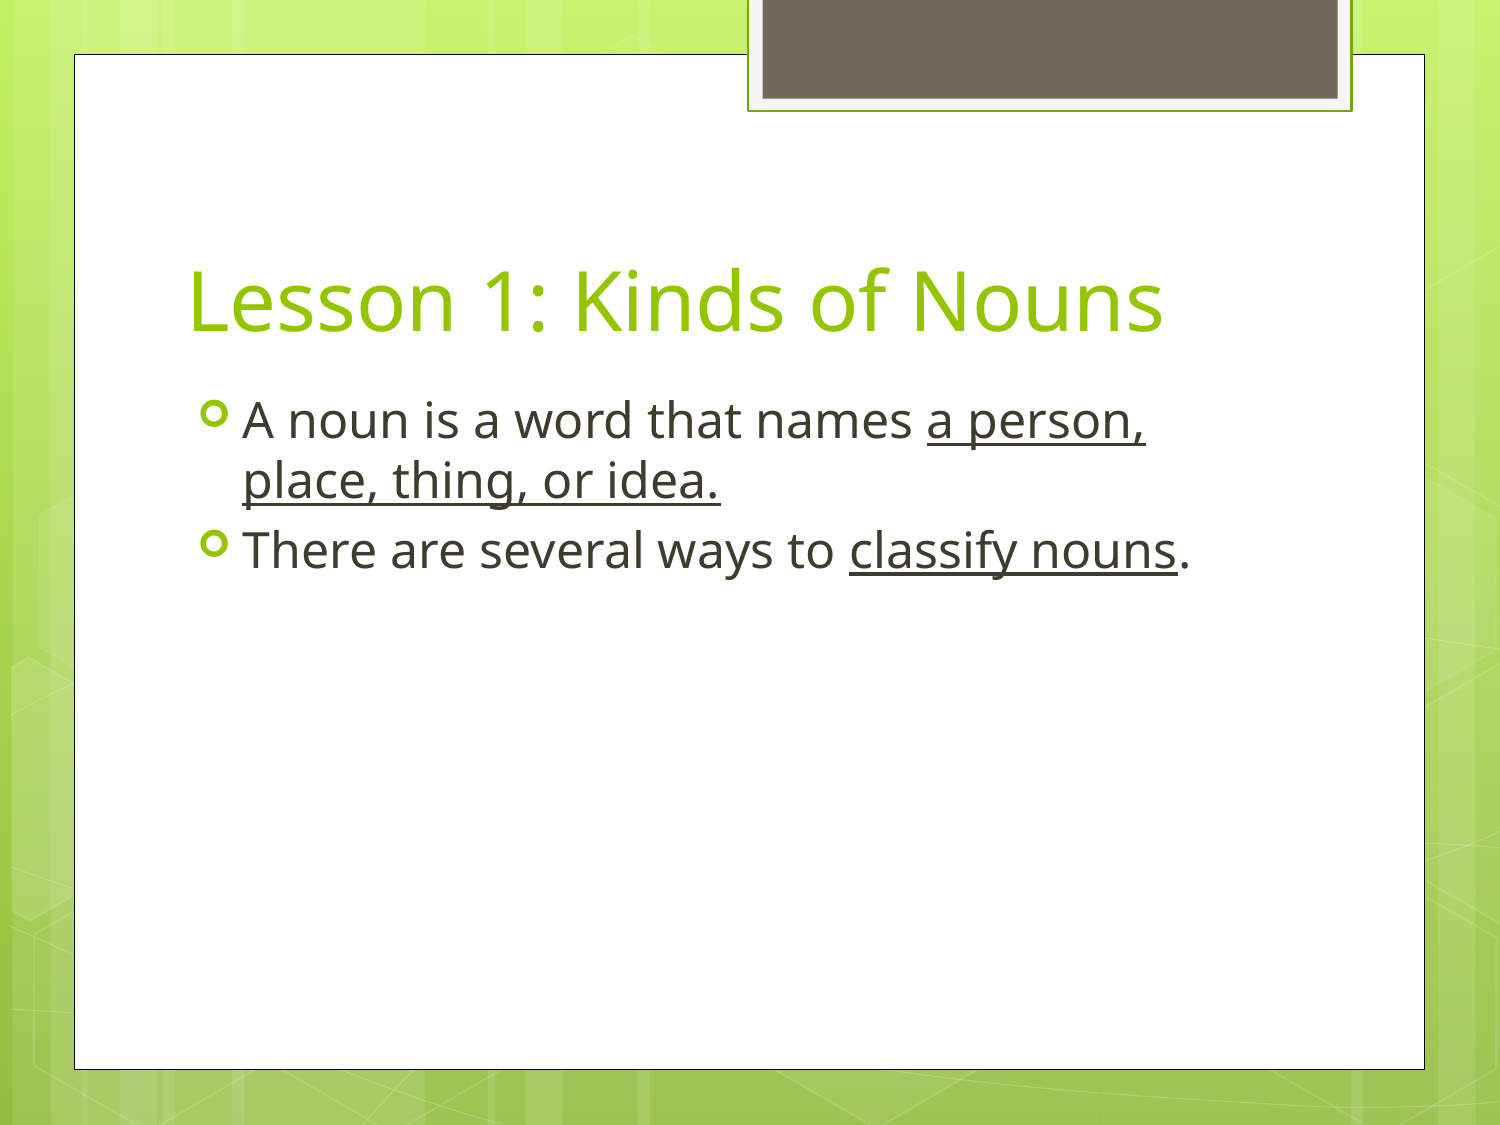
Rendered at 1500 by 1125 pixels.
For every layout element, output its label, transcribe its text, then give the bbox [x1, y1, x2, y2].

title Lesson 1: Kinds of Nouns [171, 168, 1324, 357]
list A noun is a word that names a person, place, thing, or idea. There are several ways to classify nouns. [171, 381, 1283, 957]
